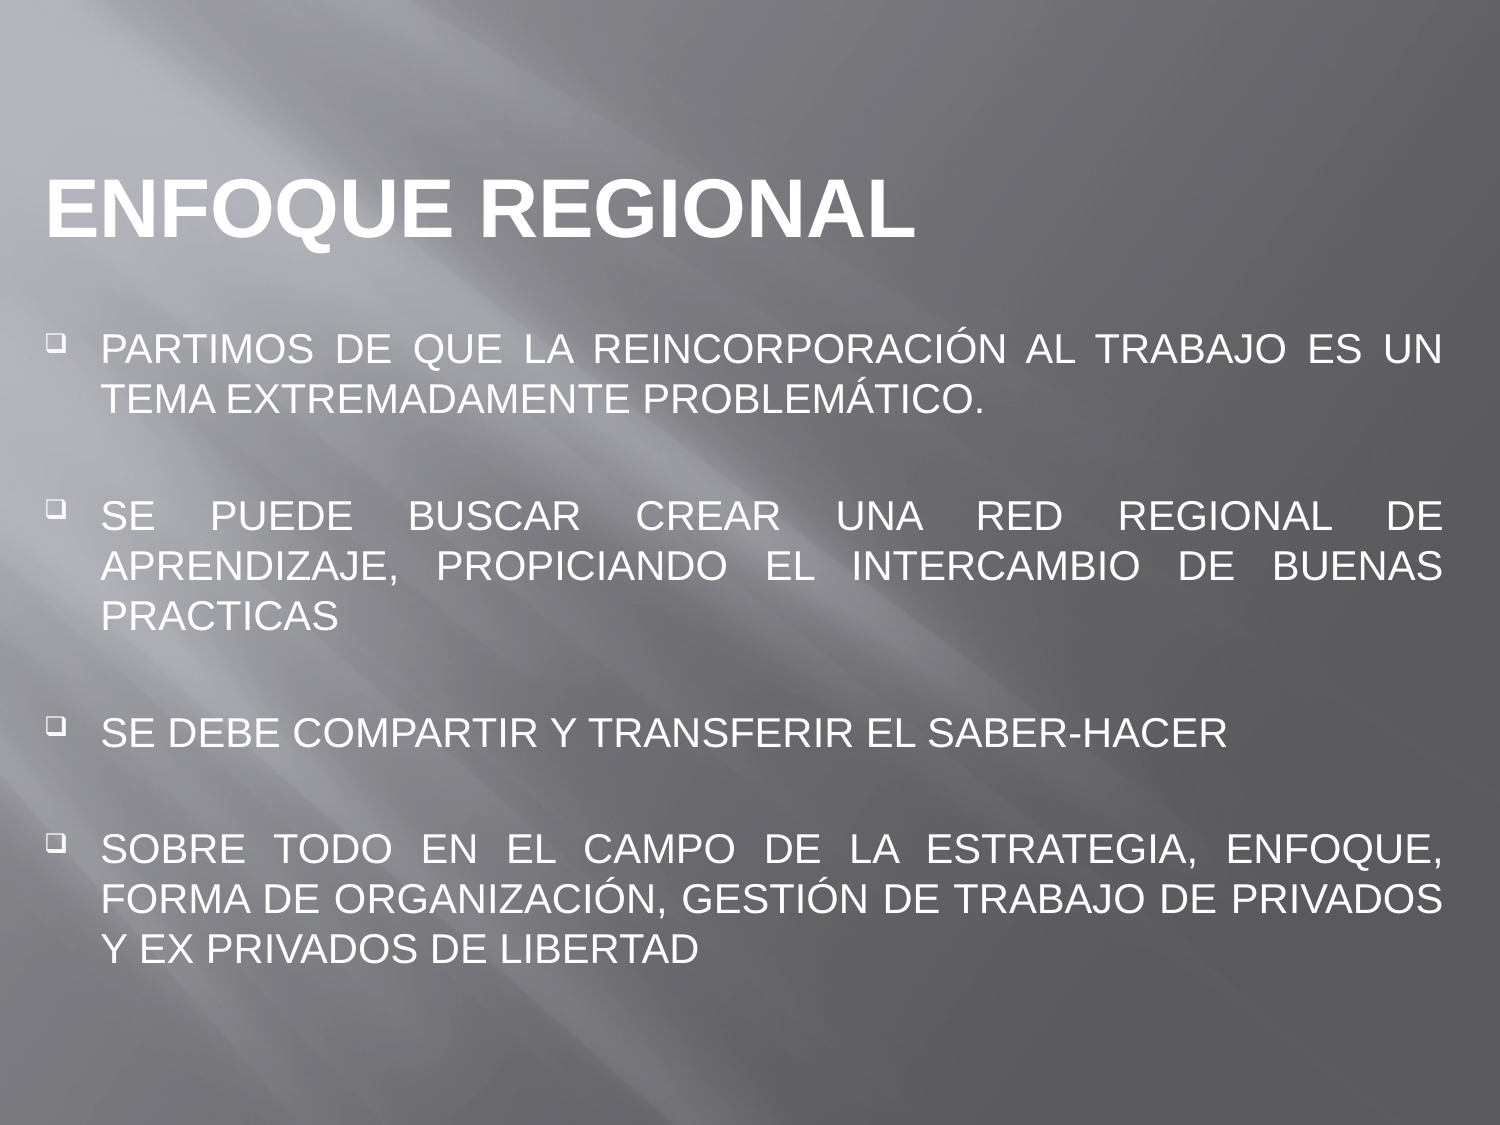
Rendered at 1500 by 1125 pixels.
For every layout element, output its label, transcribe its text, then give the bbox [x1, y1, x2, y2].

title ENFOQUE REGIONAL [29, 30, 1459, 255]
list PARTIMOS DE QUE LA REINCORPORACIÓN AL TRABAJO ES UN TEMA EXTREMADAMENTE PROBLEMÁTICO. SE PUEDE BUSCAR CREAR UNA RED REGIONAL DE APRENDIZAJE, PROPICIANDO EL INTERCAMBIO DE BUENAS PRACTICAS SE DEBE COMPARTIR Y TRANSFERIR EL SABER-HACER SOBRE TODO EN EL CAMPO DE LA ESTRATEGIA, ENFOQUE, FORMA DE ORGANIZACIÓN, GESTIÓN DE TRABAJO DE PRIVADOS Y EX PRIVADOS DE LIBERTAD [29, 314, 1459, 1083]
